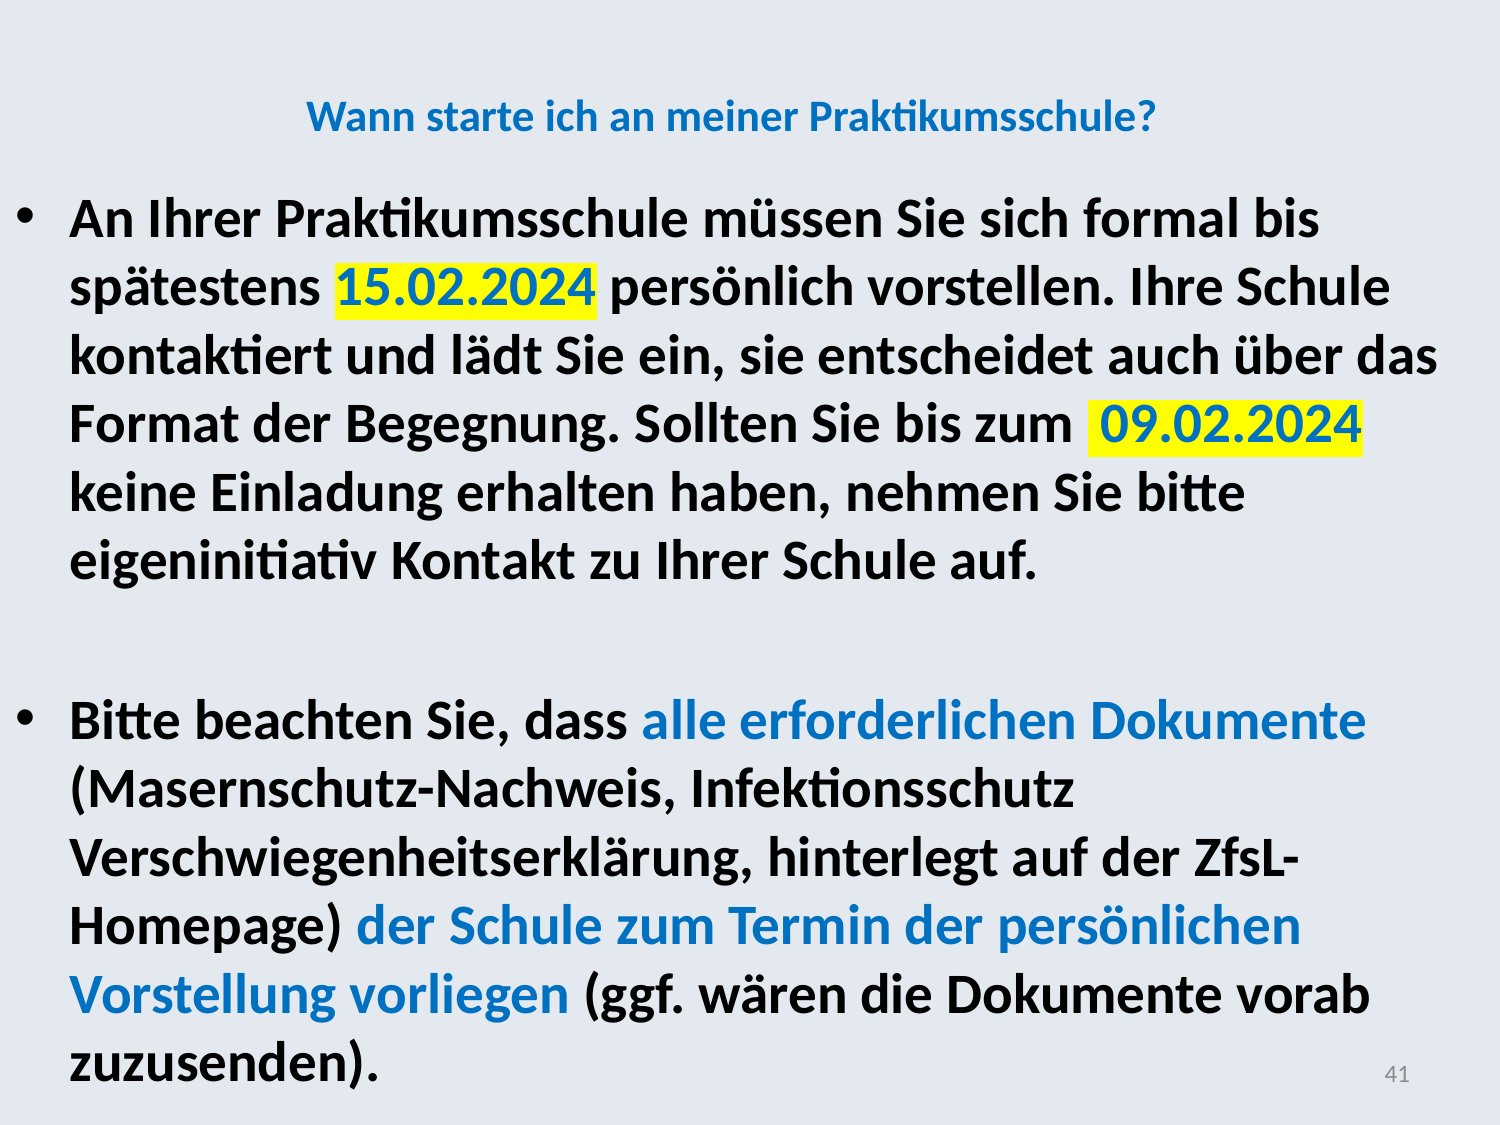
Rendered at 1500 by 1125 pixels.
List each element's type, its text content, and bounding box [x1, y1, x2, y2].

title Wann starte ich an meiner Praktikumsschule? [75, 30, 1400, 172]
slide_number 41 [1074, 1042, 1425, 1103]
list An Ihrer Praktikumsschule müssen Sie sich formal bis spätestens 15.02.2024 persönlich vorstellen. Ihre Schule kontaktiert und lädt Sie ein, sie entscheidet auch über das Format der Begegnung. Sollten Sie bis zum 09.02.2024 keine Einladung erhalten haben, nehmen Sie bitte eigeninitiativ Kontakt zu Ihrer Schule auf. Bitte beachten Sie, dass alle erforderlichen Dokumente (Masernschutz-Nachweis, Infektionsschutz Verschwiegenheitserklärung, hinterlegt auf der ZfsL-Homepage) der Schule zum Termin der persönlichen Vorstellung vorliegen (ggf. wären die Dokumente vorab zuzusenden). [0, 172, 1500, 1103]
